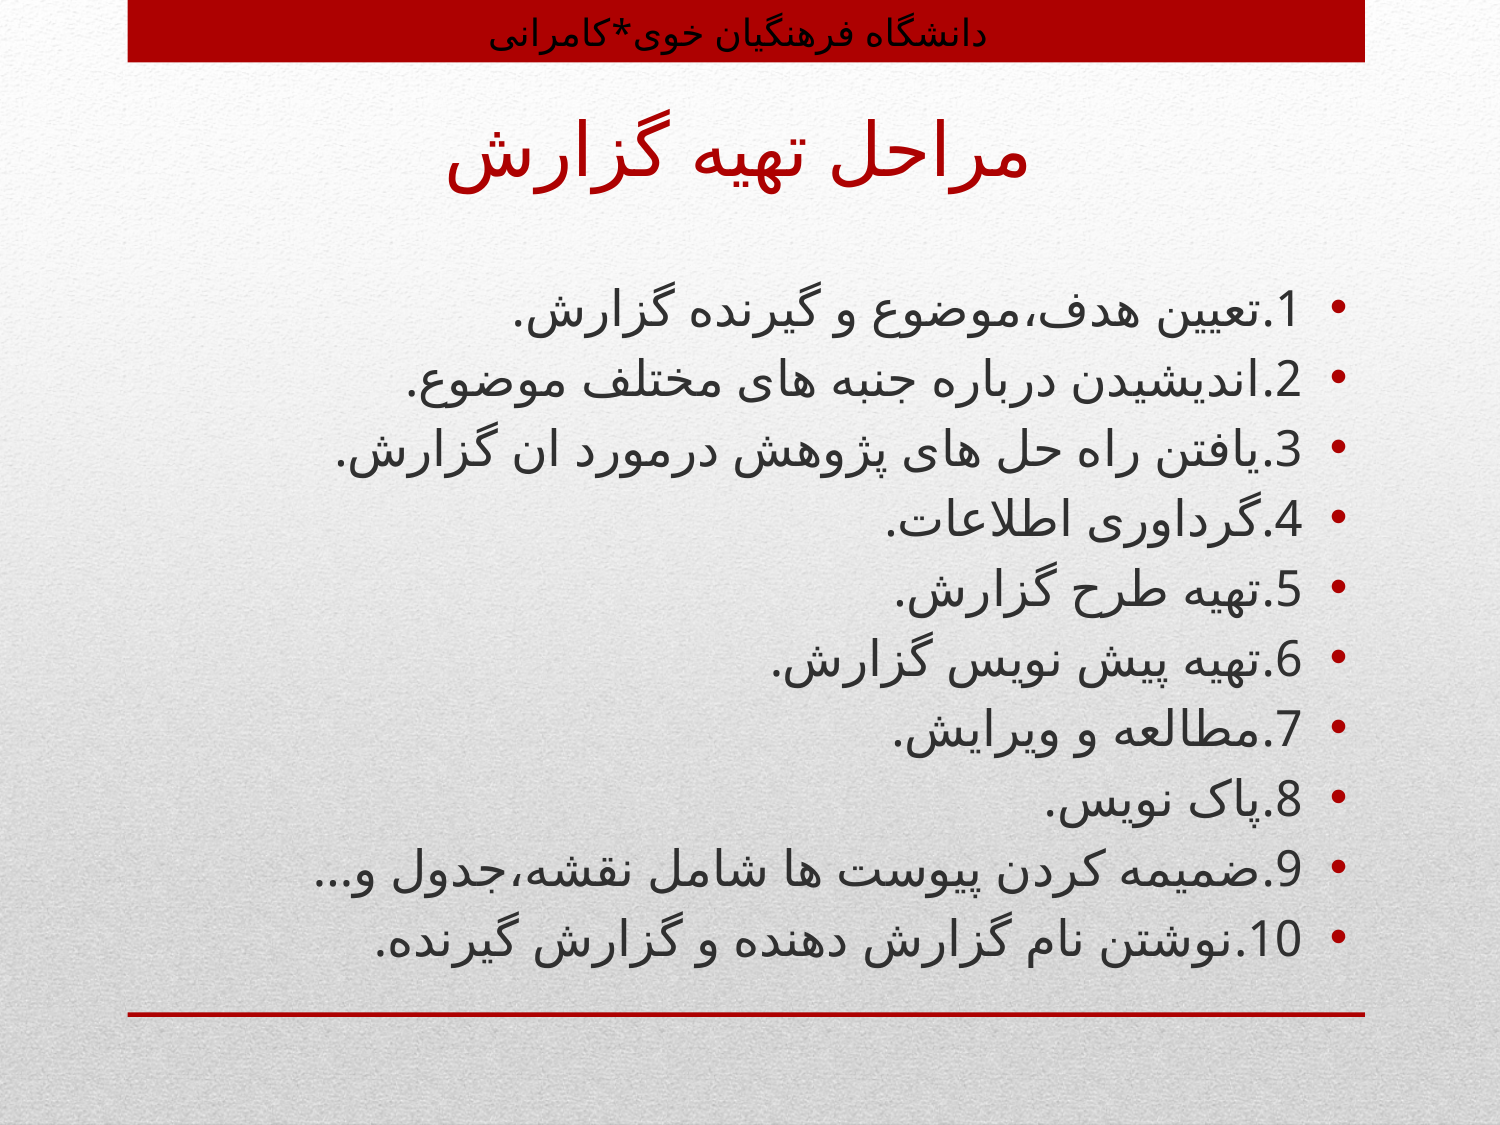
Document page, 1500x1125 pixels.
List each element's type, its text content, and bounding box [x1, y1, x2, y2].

list 1.تعیین هدف،موضوع و گیرنده گزارش. 2.اندیشیدن درباره جنبه های مختلف موضوع. 3.یافتن راه حل های پژوهش درمورد ان گزارش. 4.گرداوری اطلاعات. 5.تهیه طرح گزارش. 6.تهیه پیش نویس گزارش. 7.مطالعه و ویرایش. 8.پاک نویس. 9.ضمیمه کردن پیوست ها شامل نقشه،جدول و... 10.نوشتن نام گزارش دهنده و گزارش گیرنده. [125, 243, 1363, 1000]
text_box دانشگاه فرهنگیان خوی*کامرانی [473, 1, 1003, 61]
title مراحل تهیه گزارش [183, 66, 1296, 199]
